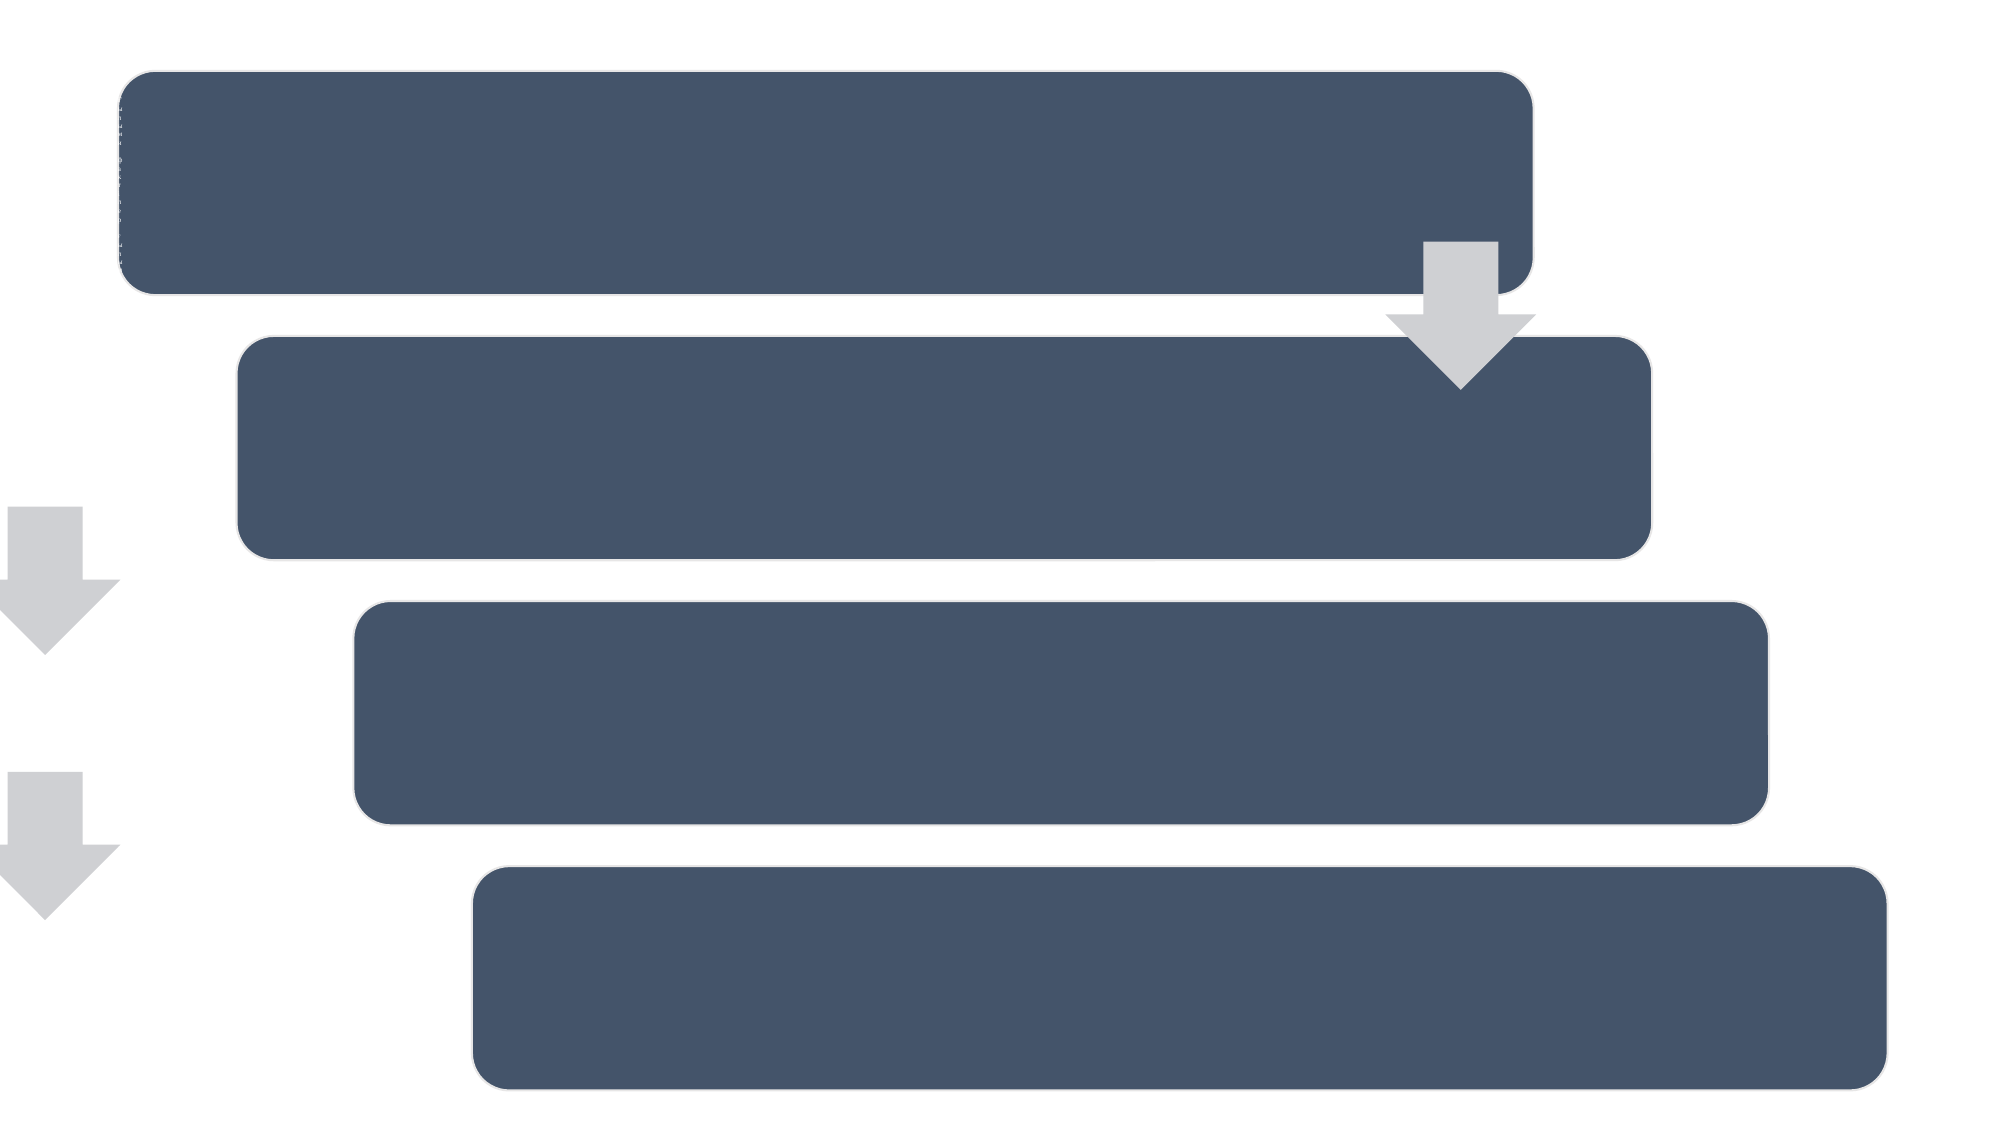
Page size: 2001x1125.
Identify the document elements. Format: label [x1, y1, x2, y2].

list [117, 70, 1888, 1091]
